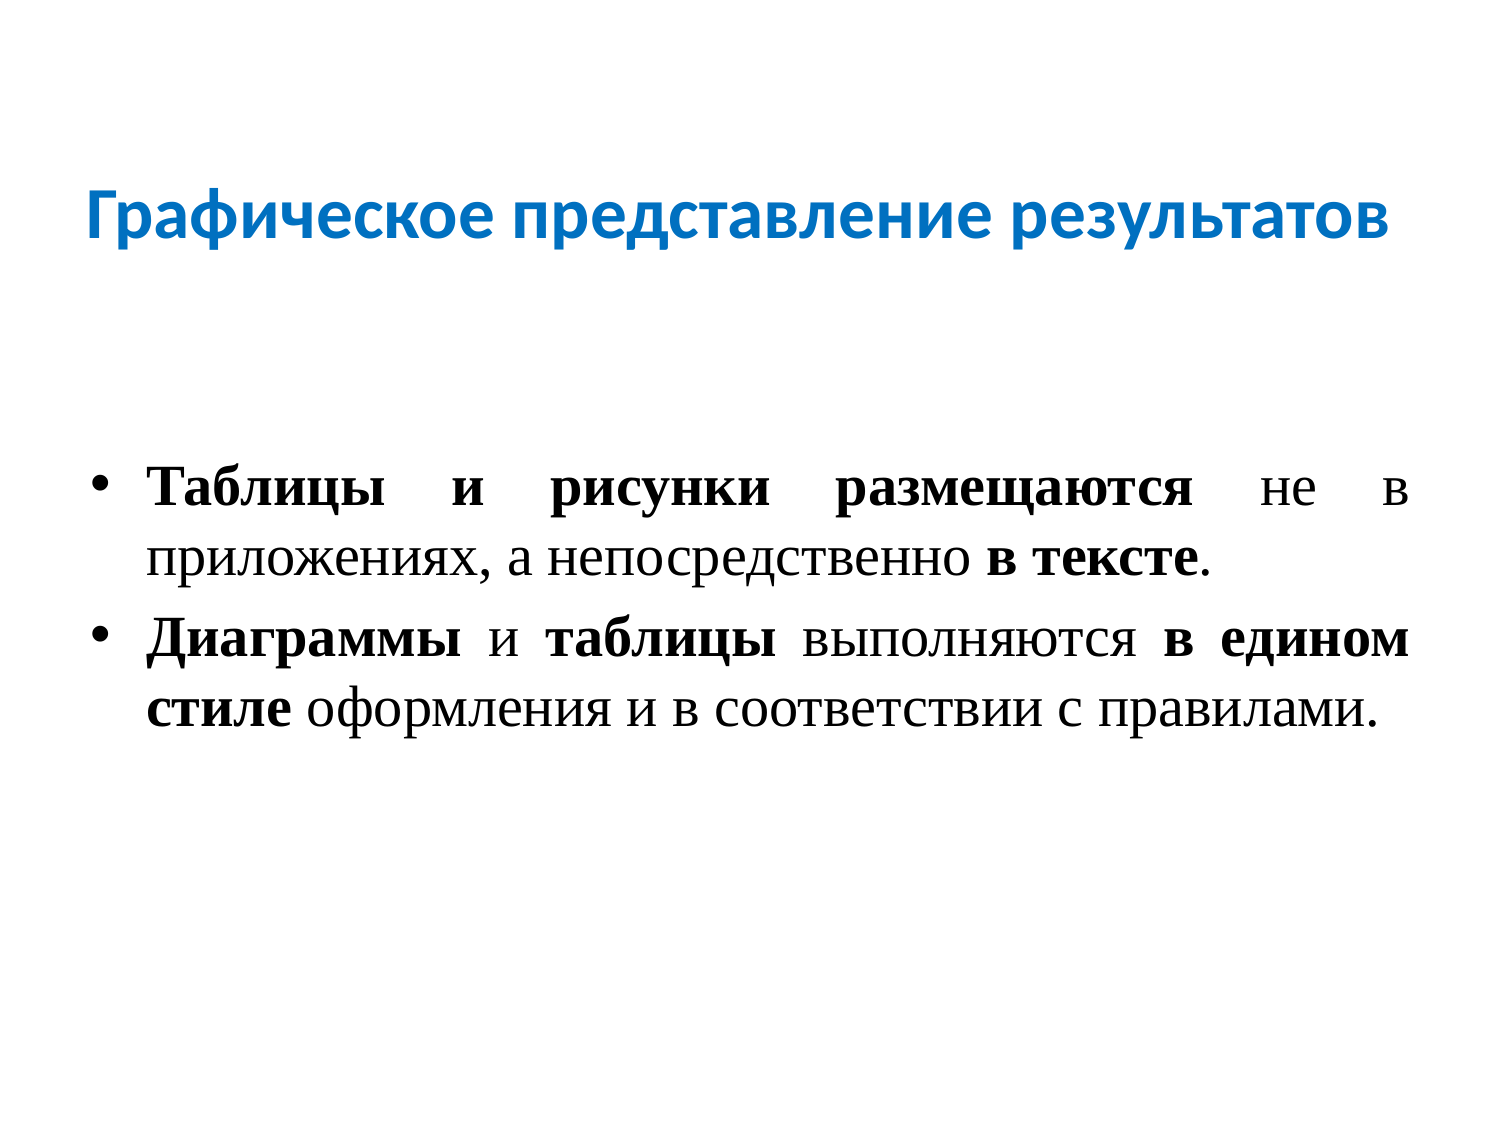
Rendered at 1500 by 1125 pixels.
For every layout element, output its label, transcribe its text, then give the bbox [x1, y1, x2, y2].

title Графическое представление результатов [53, 115, 1425, 303]
list Таблицы и рисунки размещаются не в приложениях, а непосредственно в тексте. Диаграммы и таблицы выполняются в едином стиле оформления и в соответствии с правилами. [75, 439, 1425, 917]
